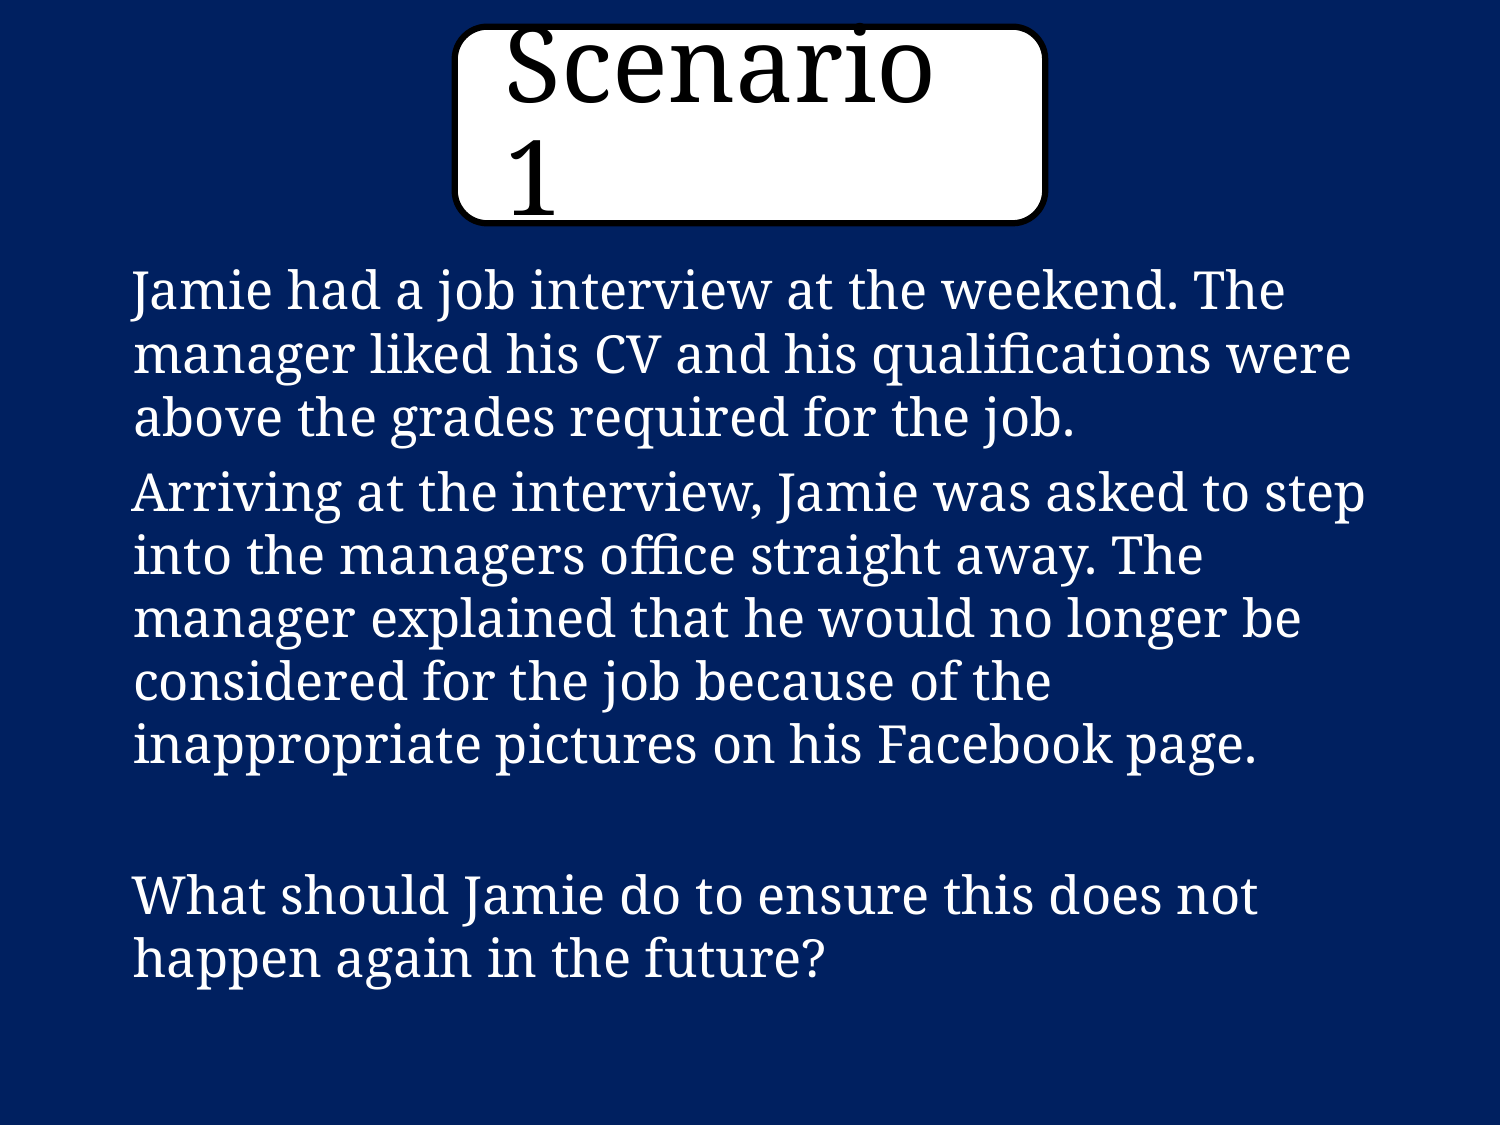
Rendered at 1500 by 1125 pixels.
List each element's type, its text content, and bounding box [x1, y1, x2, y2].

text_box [78, 28, 1424, 224]
list Jamie had a job interview at the weekend. The manager liked his CV and his qualifications were above the grades required for the job. Arriving at the interview, Jamie was asked to step into the managers office straight away. The manager explained that he would no longer be considered for the job because of the inappropriate pictures on his Facebook page. What should Jamie do to ensure this does not happen again in the future? [75, 249, 1425, 1000]
